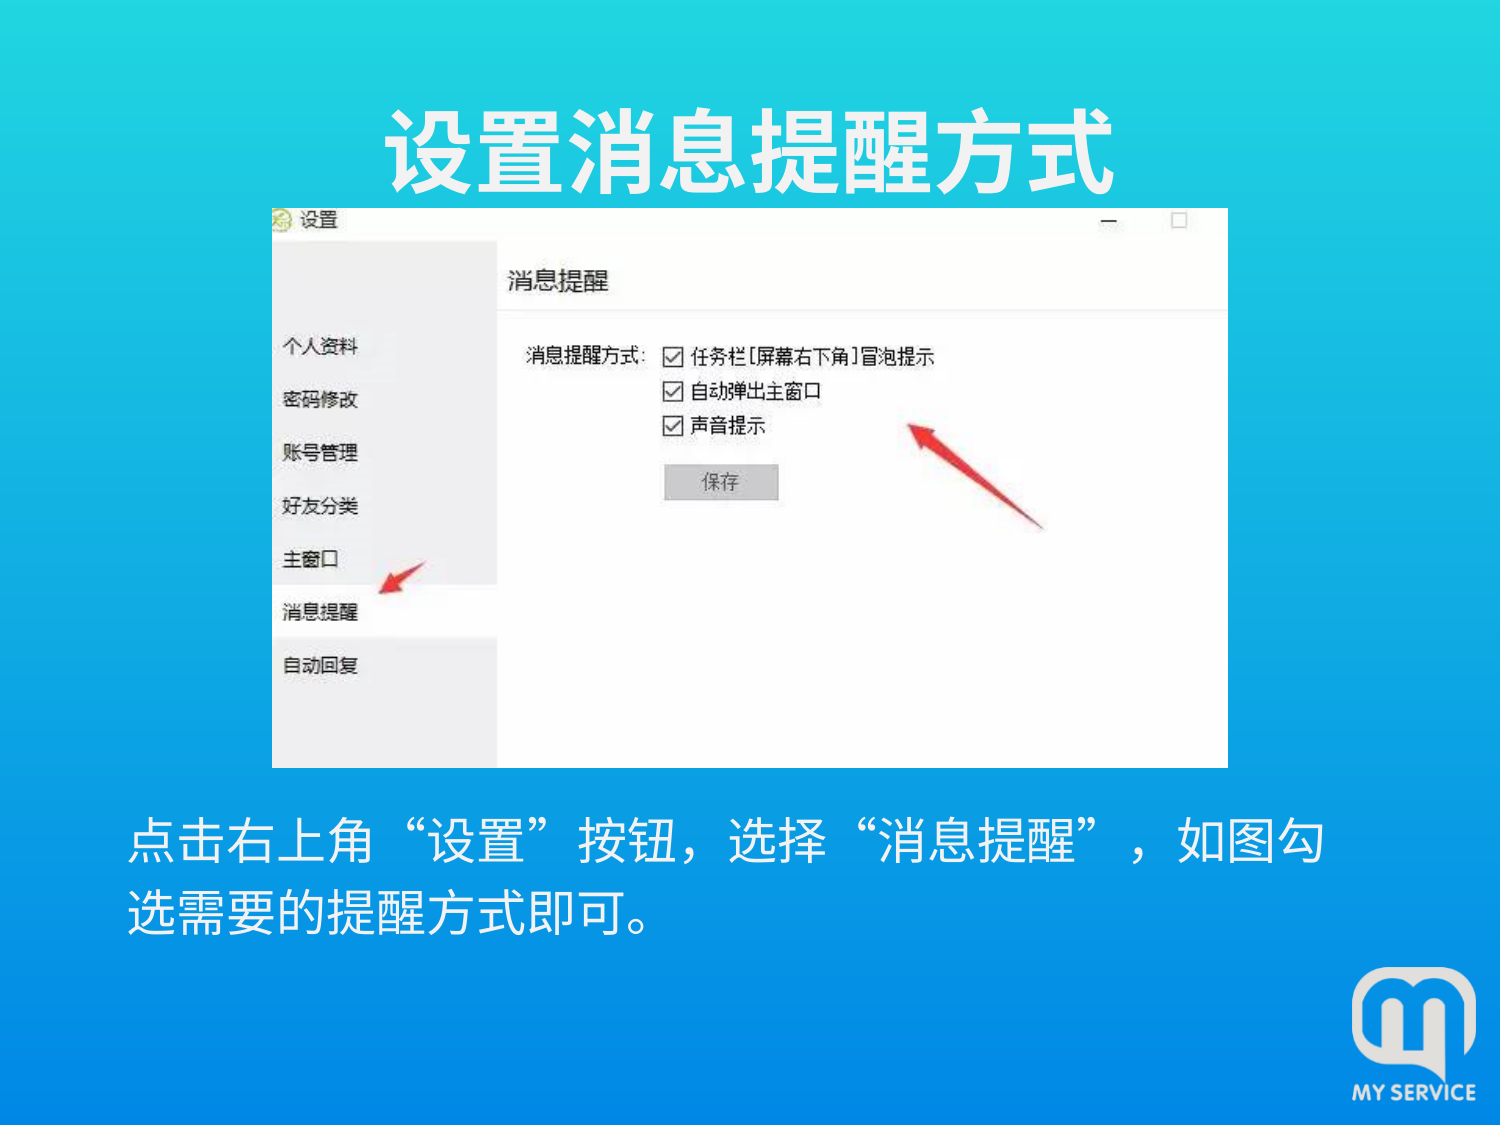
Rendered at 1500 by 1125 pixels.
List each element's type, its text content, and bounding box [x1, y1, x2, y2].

title 设置消息提醒方式 [75, 45, 1425, 233]
picture [0, 207, 1500, 767]
text_box 点击右上角“设置”按钮，选择“消息提醒”，如图勾选需要的提醒方式即可。 [112, 790, 1388, 949]
picture [1352, 967, 1476, 1107]
